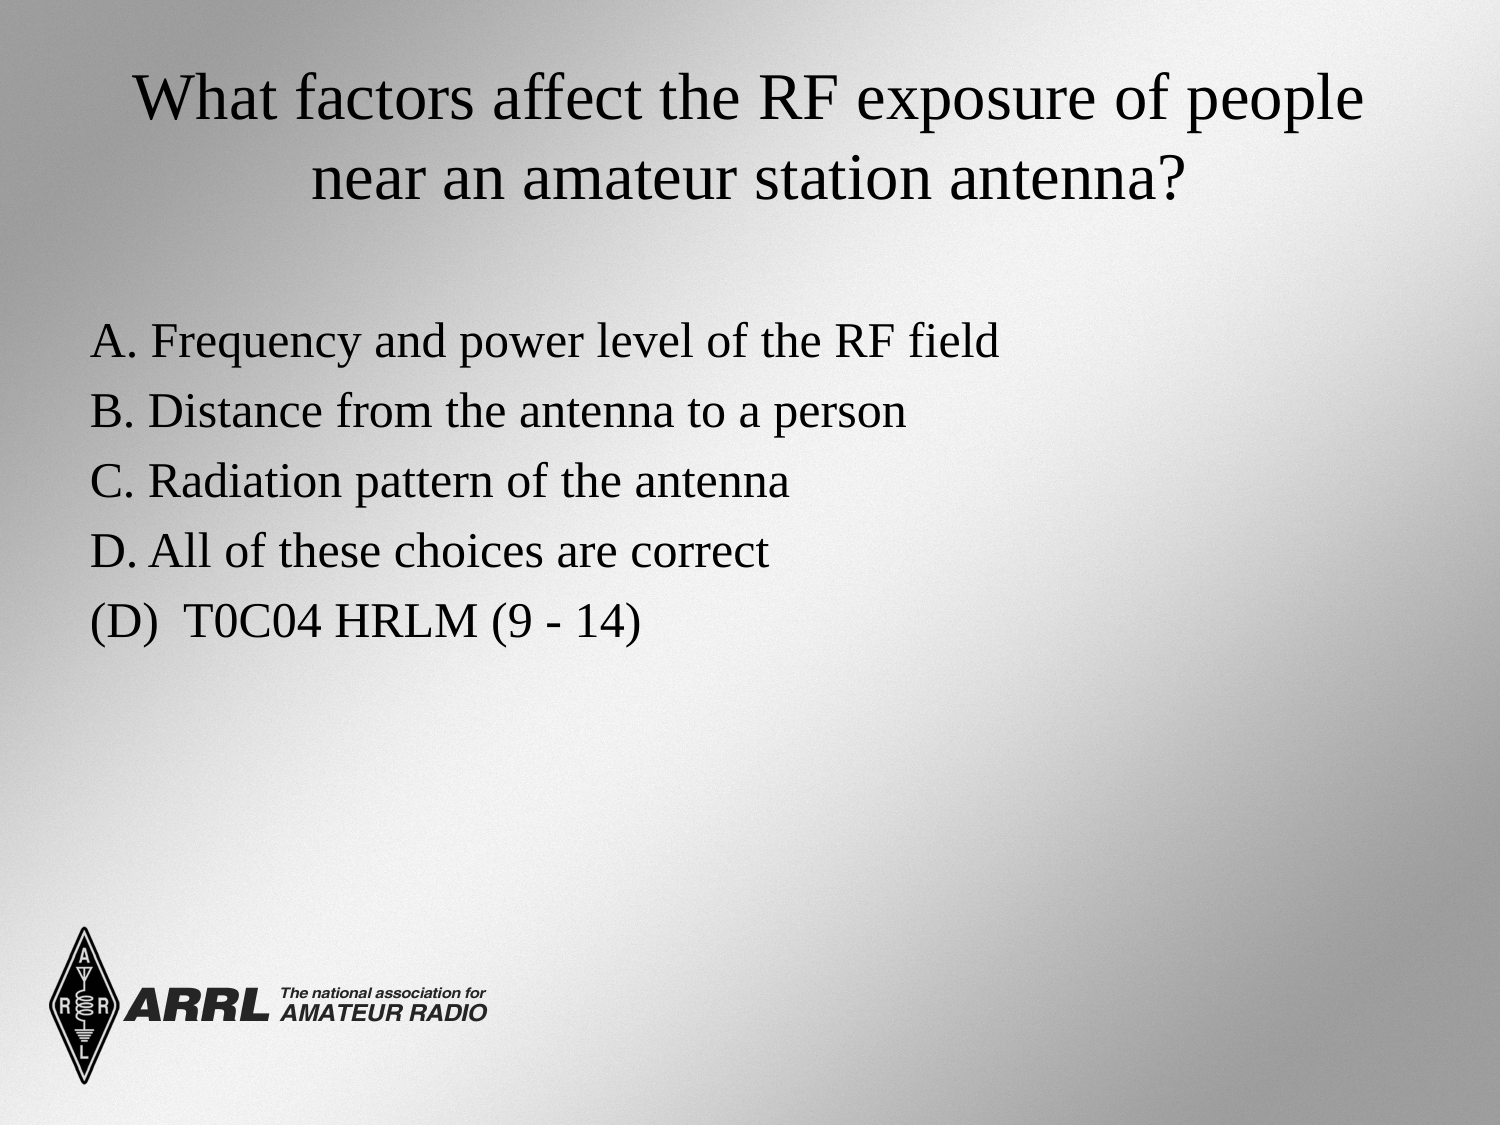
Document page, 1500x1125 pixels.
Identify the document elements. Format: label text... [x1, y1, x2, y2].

title What factors affect the RF exposure of people near an amateur station antenna? [75, 45, 1425, 233]
picture [0, 0, 1500, 1125]
list A. Frequency and power level of the RF field B. Distance from the antenna to a person C. Radiation pattern of the antenna D. All of these choices are correct (D) T0C04 HRLM (9 - 14) [75, 299, 1425, 1005]
